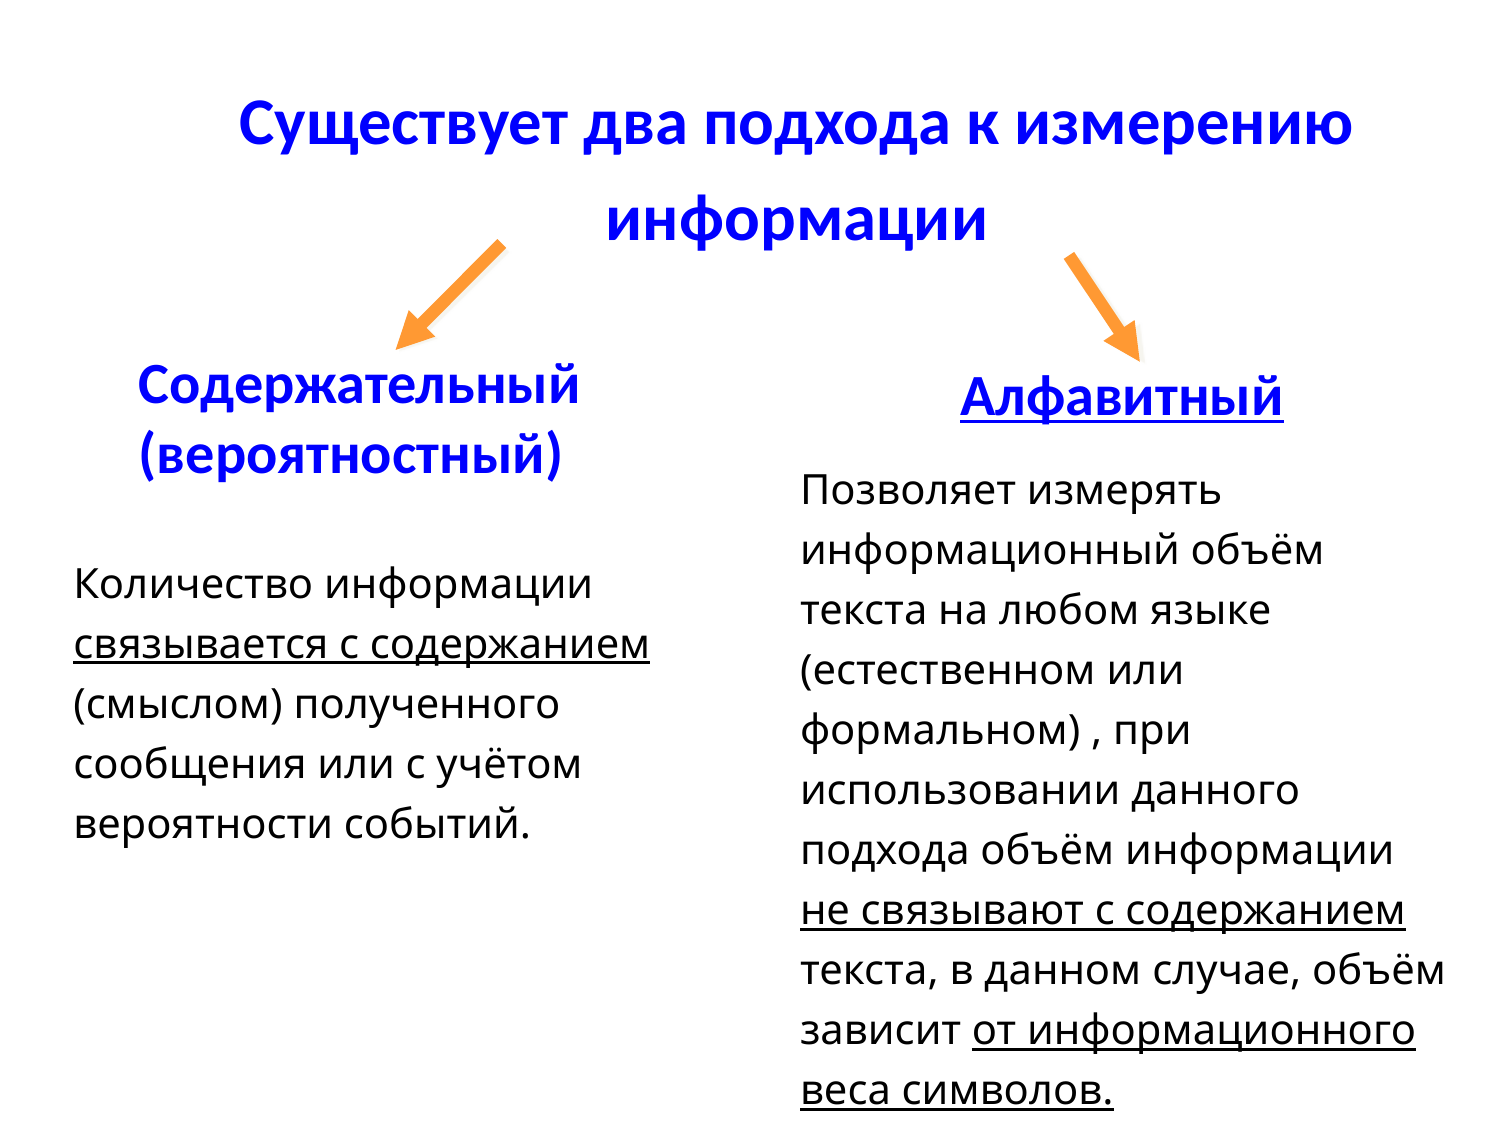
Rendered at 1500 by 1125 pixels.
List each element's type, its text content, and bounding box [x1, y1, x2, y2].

text_box Алфавитный [785, 350, 1459, 435]
text_box Содержательный (вероятностный) [123, 337, 715, 493]
text_box Позволяет измерять информационный объём текста на любом языке (естественном или формальном) , при использовании данного подхода объём информации не связывают с содержанием текста, в данном случае, объём зависит от информационного веса символов. [785, 445, 1465, 1125]
text_box [395, 243, 502, 350]
text_box Количество информации связывается с содержанием (смыслом) полученного сообщения или с учётом вероятности событий. [58, 538, 750, 854]
text_box Существует два подхода к измерению информации [183, 54, 1412, 262]
text_box [1068, 255, 1140, 362]
